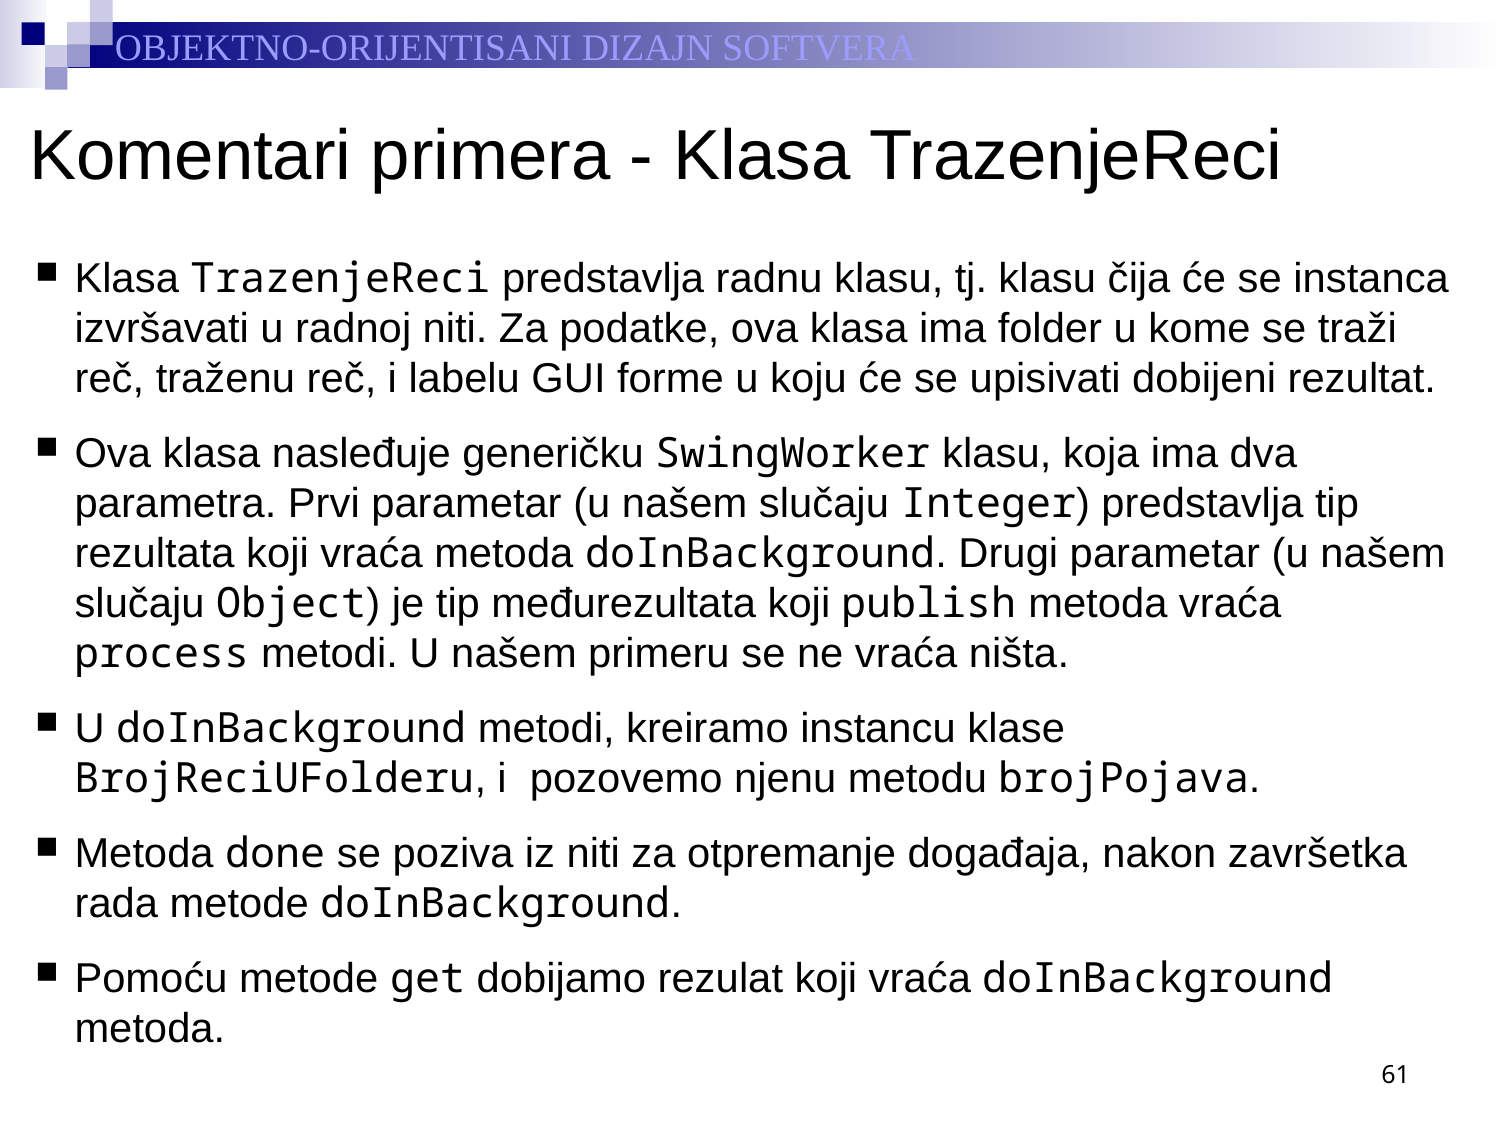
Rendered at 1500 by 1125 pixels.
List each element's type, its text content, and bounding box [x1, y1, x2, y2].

title Komentari primera - Klasa TrazenjeReci [29, 101, 1317, 200]
slide_number 61 [1074, 1024, 1426, 1101]
text_box Klasa TrazenjeReci predstavlja radnu klasu, tj. klasu čija će se instanca izvršavati u radnoj niti. Za podatke, ova klasa ima folder u kome se traži reč, traženu reč, i labelu GUI forme u koju će se upisivati dobijeni rezultat. Ova klasa nasleđuje generičku SwingWorker klasu, koja ima dva parametra. Prvi parametar (u našem slučaju Integer) predstavlja tip rezultata koji vraća metoda doInBackground. Drugi parametar (u našem slučaju Object) je tip međurezultata koji publish metoda vraća process metodi. U našem primeru se ne vraća ništa. U doInBackground metodi, kreiramo instancu klase BrojReciUFolderu, i pozovemo njenu metodu brojPojava. Metoda done se poziva iz niti za otpremanje događaja, nakon završetka rada metode doInBackground. Pomoću metode get dobijamo rezulat koji vraća doInBackground metoda. [29, 243, 1471, 1024]
